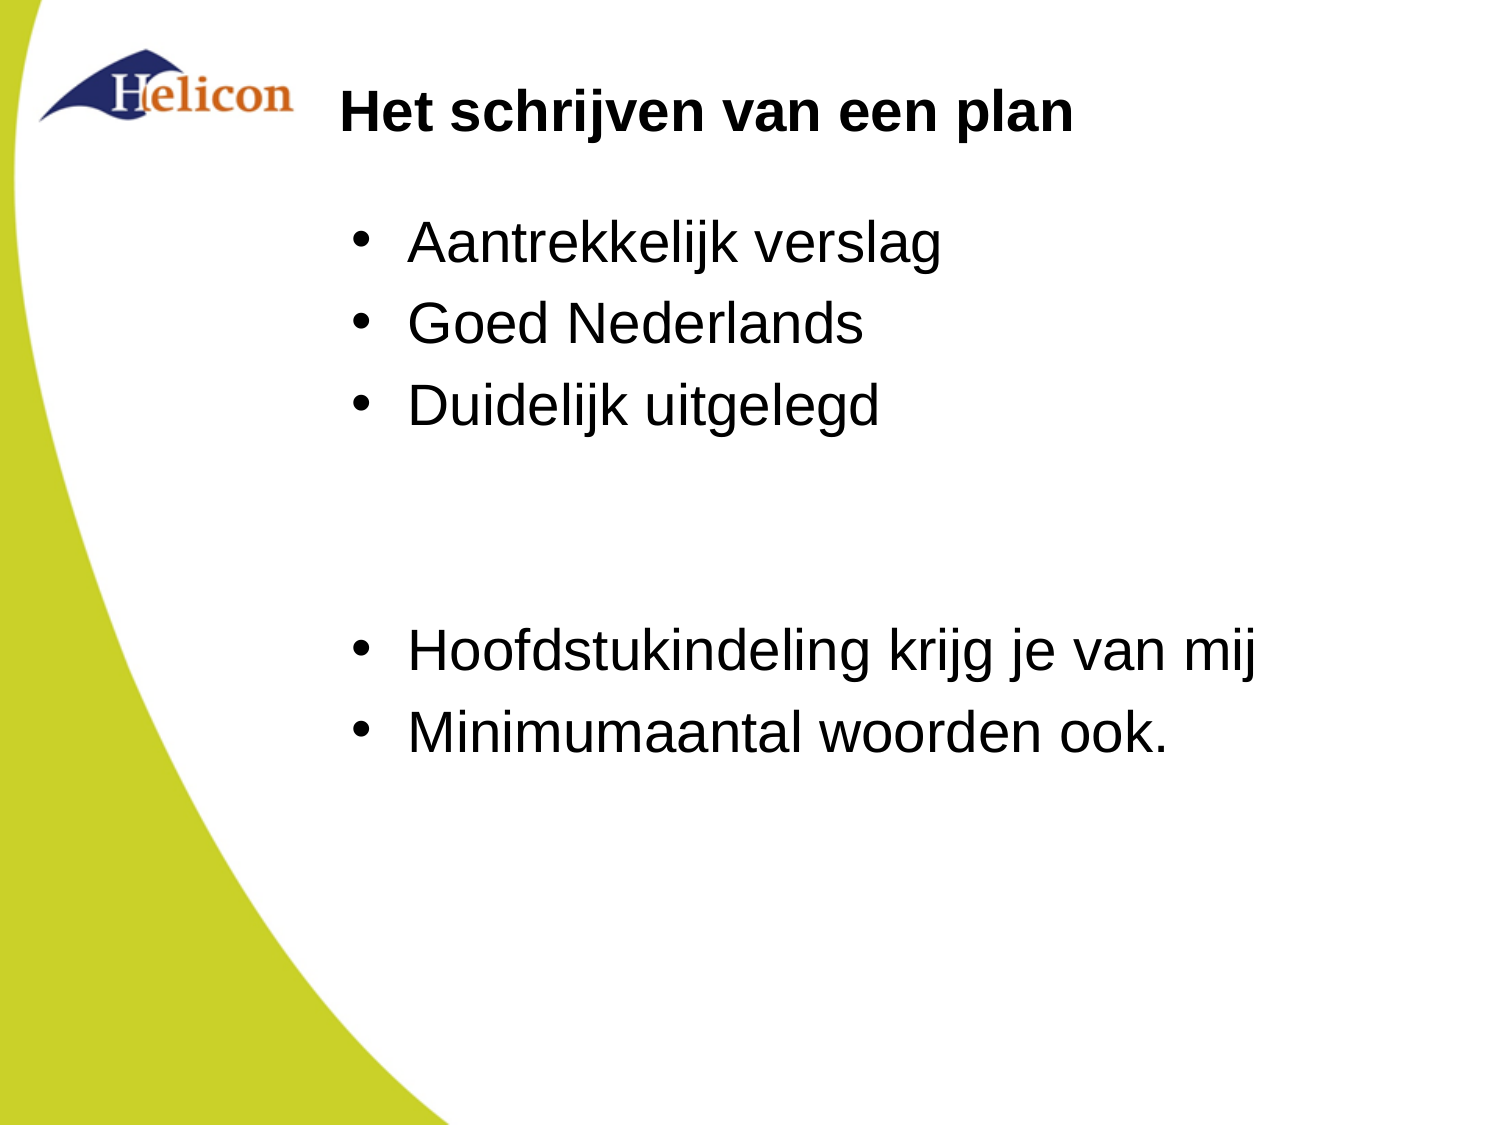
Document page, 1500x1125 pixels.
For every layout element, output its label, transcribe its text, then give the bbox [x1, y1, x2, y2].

title Het schrijven van een plan [324, 54, 1415, 161]
list Aantrekkelijk verslag Goed Nederlands Duidelijk uitgelegd Hoofdstukindeling krijg je van mij Minimumaantal woorden ook. [336, 196, 1425, 1005]
picture [0, 0, 1500, 1125]
